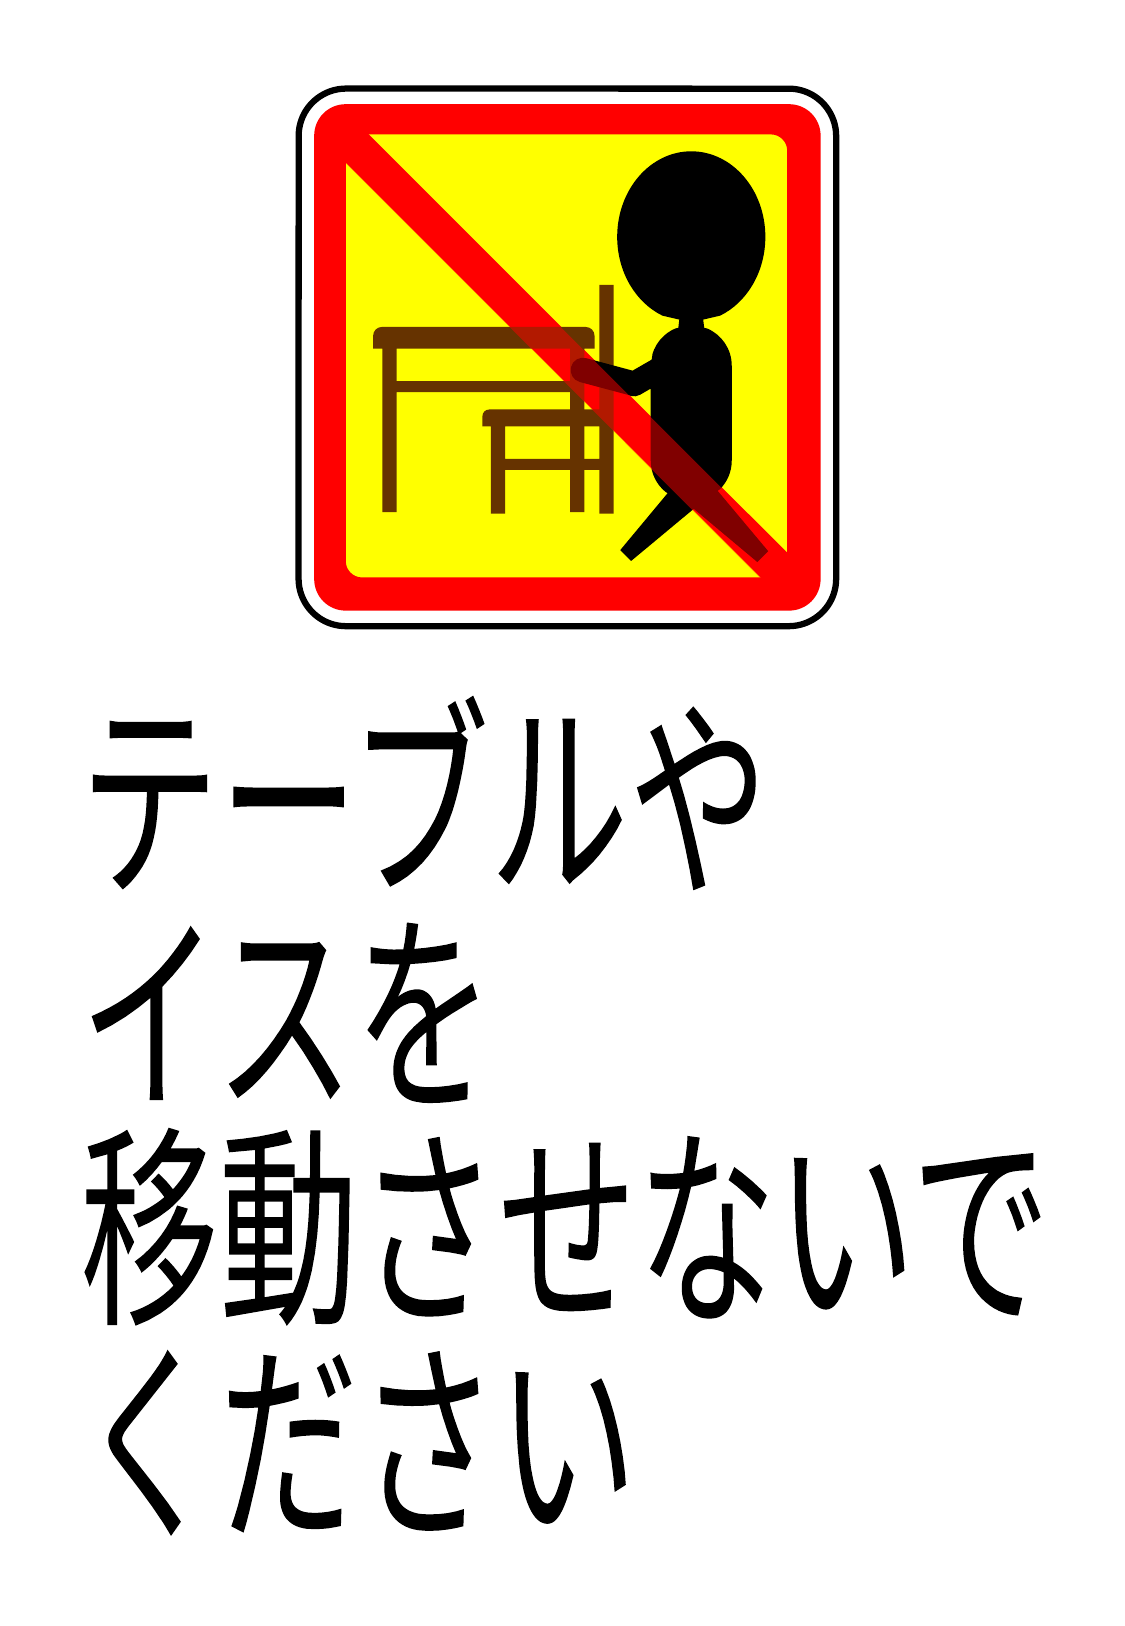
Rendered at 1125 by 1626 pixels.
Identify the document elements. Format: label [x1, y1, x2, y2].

text_box [298, 88, 837, 627]
